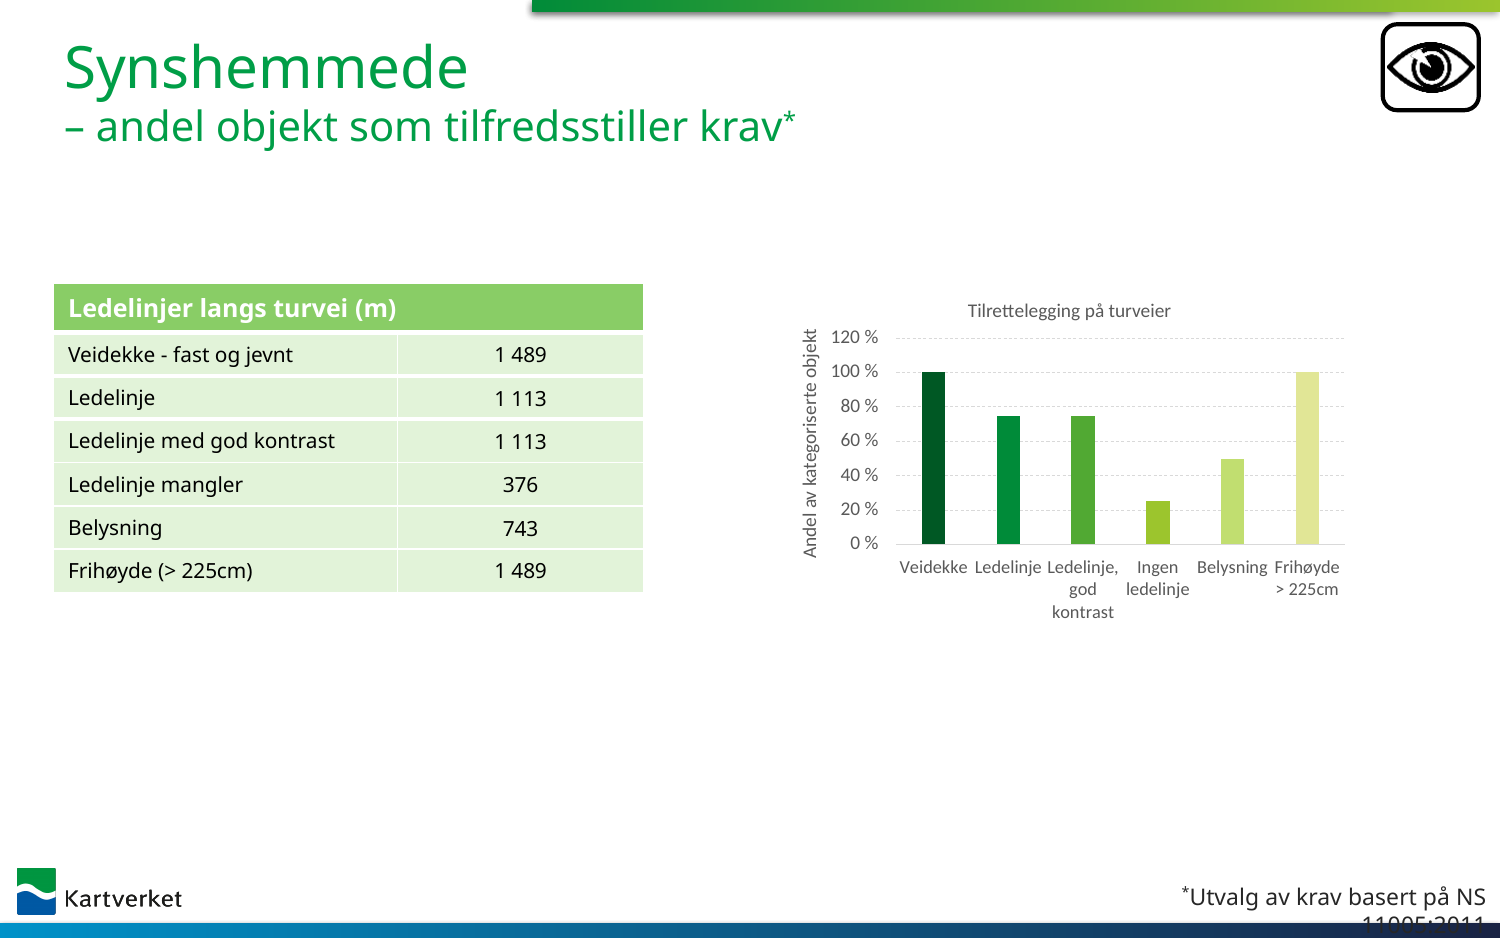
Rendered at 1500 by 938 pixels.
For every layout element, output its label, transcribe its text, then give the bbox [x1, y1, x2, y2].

table_cell Ledelinje [54, 378, 397, 417]
table_cell Ledelinje med god kontrast [54, 421, 397, 462]
table_header Ledelinjer langs turvei (m) [54, 284, 643, 330]
table_cell Veidekke - fast og jevnt [54, 335, 397, 374]
table_cell 1 113 [398, 378, 643, 417]
text_box *Utvalg av krav basert på NS 11005:2011 [1068, 873, 1500, 938]
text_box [1382, 24, 1480, 111]
table_cell 743 [398, 507, 643, 548]
table_cell 376 [398, 463, 643, 505]
table_cell 1 489 [398, 550, 643, 592]
table_cell Belysning [54, 507, 397, 548]
table_cell Ledelinje mangler [54, 463, 397, 505]
table_cell 1 489 [398, 335, 643, 374]
table_cell Frihøyde (> 225cm) [54, 550, 397, 592]
picture [791, 291, 1348, 630]
table_cell 1 113 [398, 421, 643, 462]
text_box Synshemmede – andel objekt som tilfredsstiller krav* [49, 24, 1431, 158]
